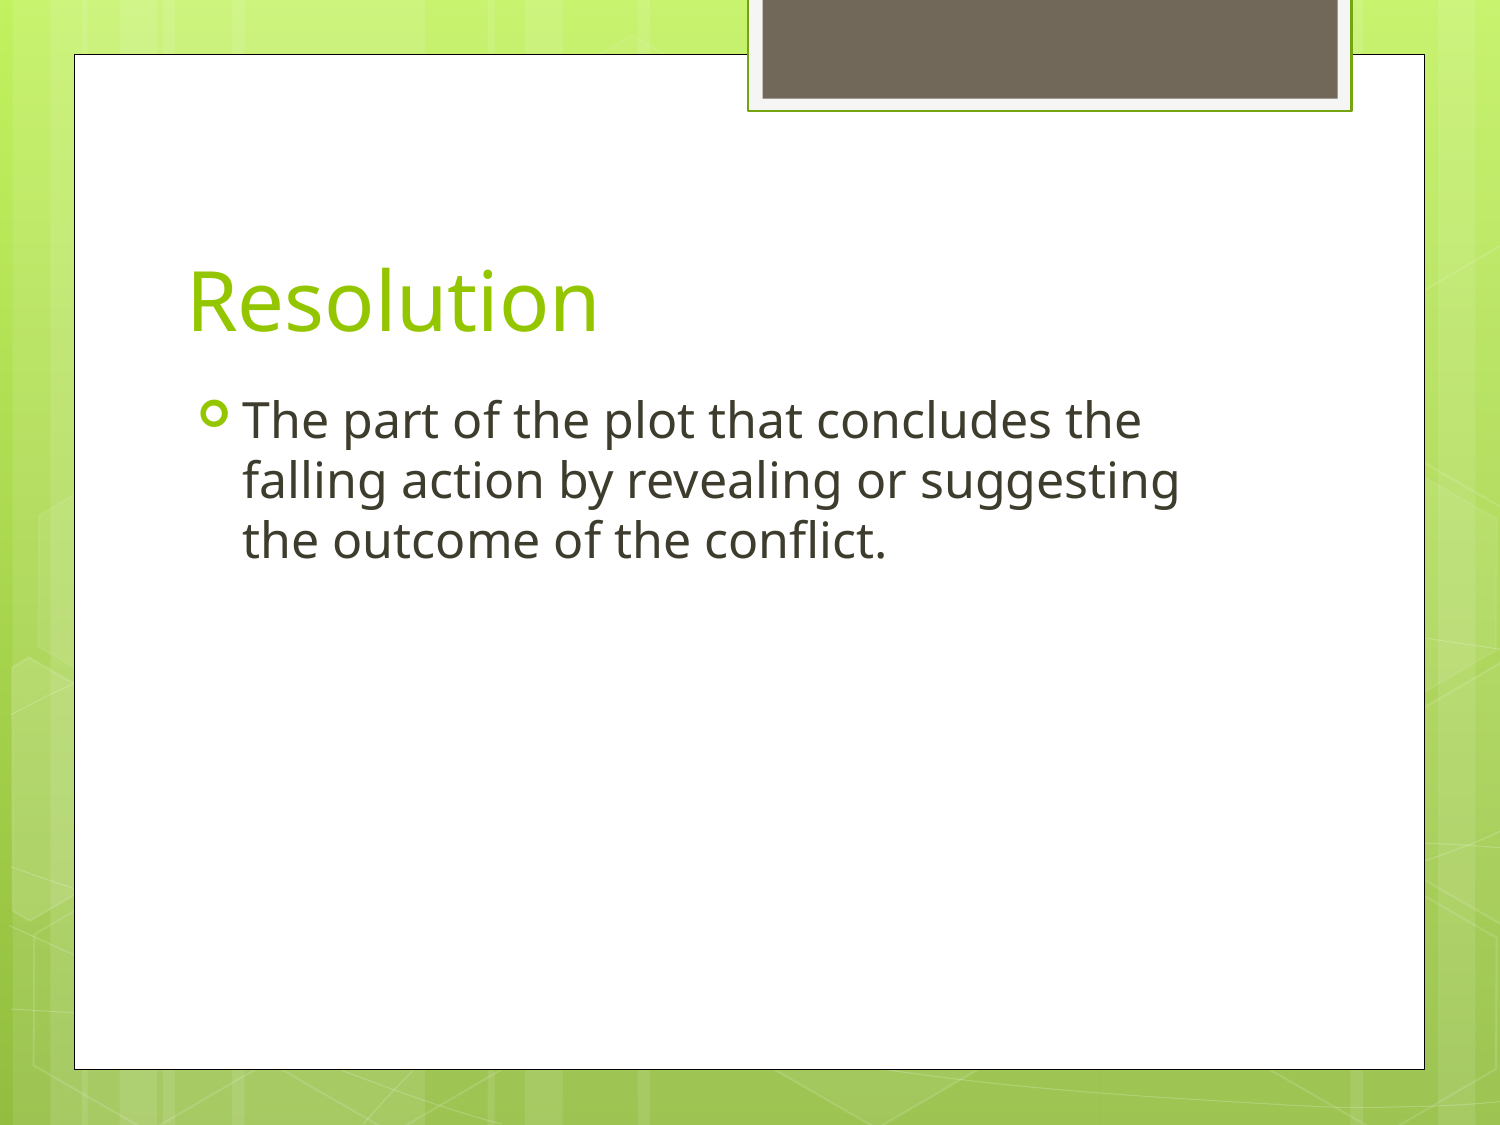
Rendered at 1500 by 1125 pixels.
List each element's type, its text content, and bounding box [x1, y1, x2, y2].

title Resolution [171, 168, 1324, 357]
list The part of the plot that concludes the falling action by revealing or suggesting the outcome of the conflict. [171, 381, 1283, 957]
